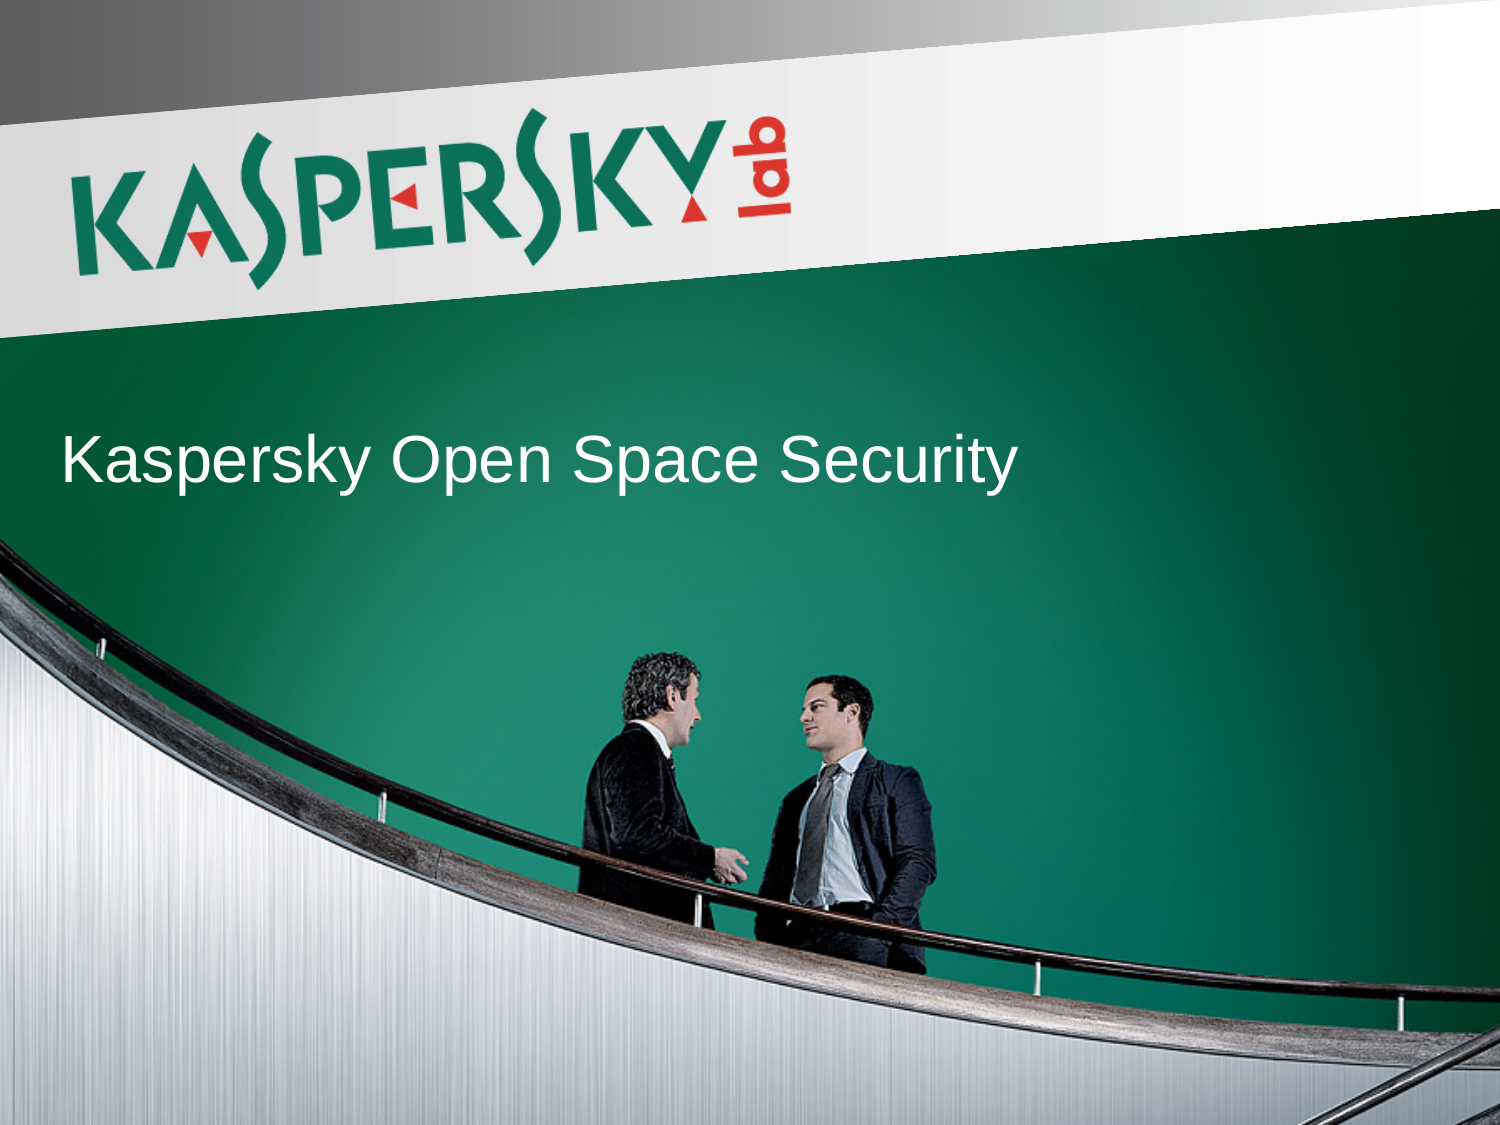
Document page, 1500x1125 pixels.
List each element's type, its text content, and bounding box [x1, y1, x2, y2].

picture [0, 0, 1500, 1125]
text_box Kaspersky Open Space Security [45, 408, 1036, 504]
